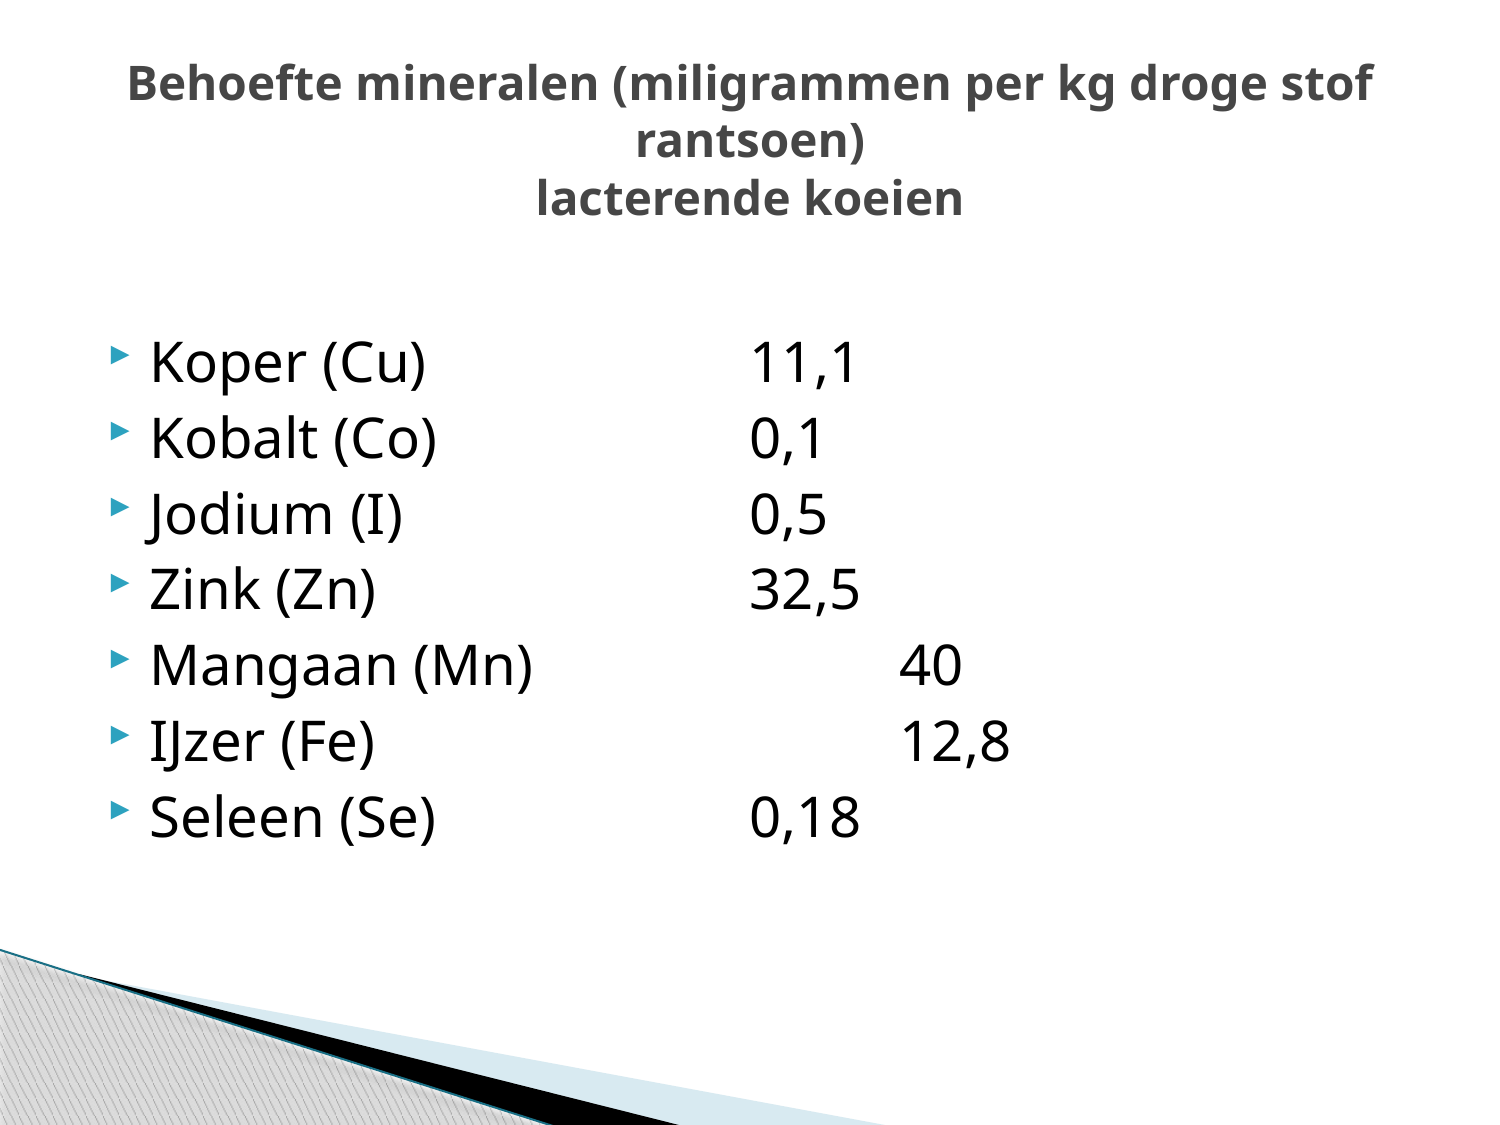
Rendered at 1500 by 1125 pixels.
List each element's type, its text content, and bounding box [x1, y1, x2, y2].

title Behoefte mineralen (miligrammen per kg droge stof rantsoen) lacterende koeien [75, 45, 1425, 233]
list Koper (Cu) 11,1 Kobalt (Co) 0,1 Jodium (I) 0,5 Zink (Zn) 32,5 Mangaan (Mn) 40 IJzer (Fe) 12,8 Seleen (Se) 0,18 [75, 243, 1425, 986]
